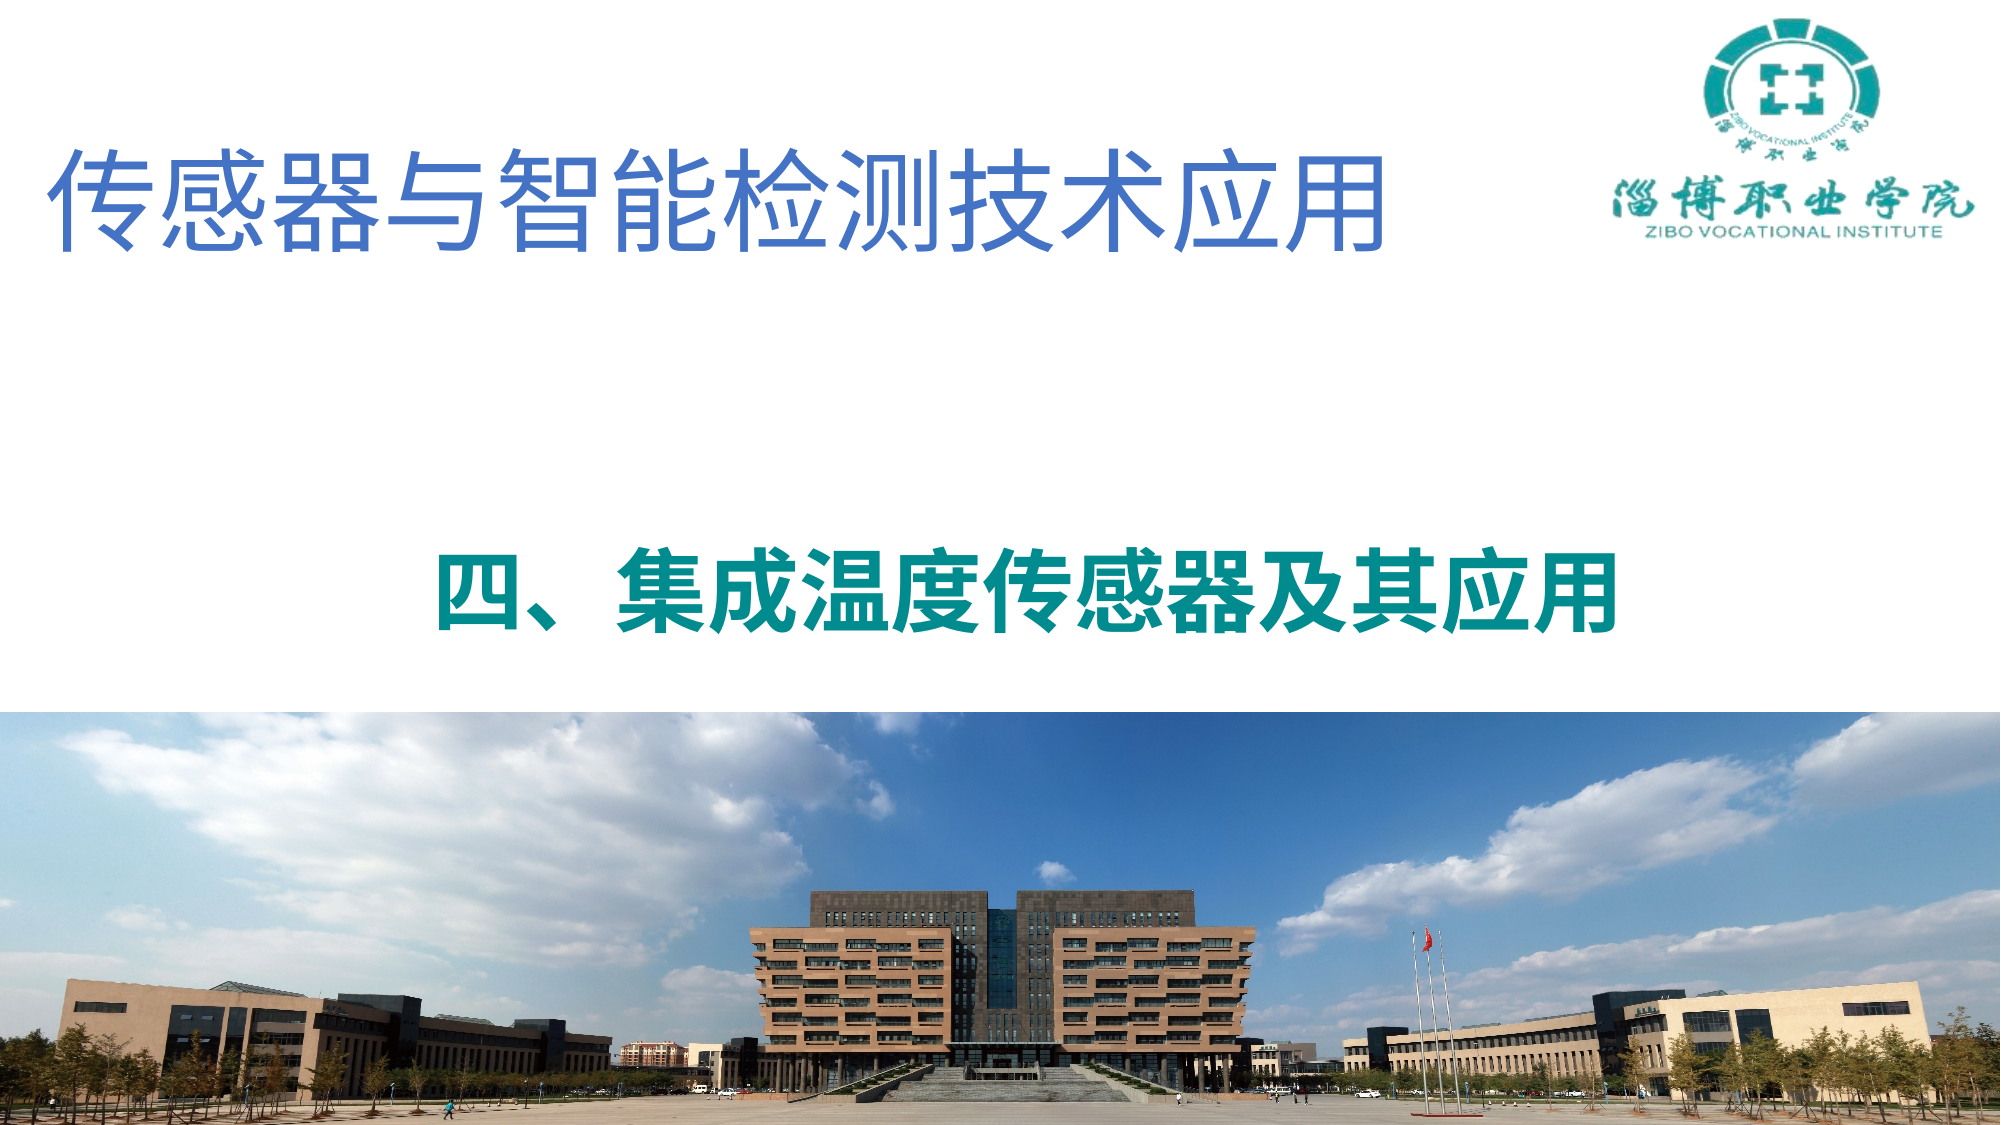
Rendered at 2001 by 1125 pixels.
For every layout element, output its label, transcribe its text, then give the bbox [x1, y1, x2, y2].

picture [0, 712, 2000, 1125]
picture [1581, 4, 2000, 253]
text_box 传感器与智能检测技术应用 [30, 123, 1411, 274]
text_box 四、集成温度传感器及其应用 [417, 526, 1791, 652]
